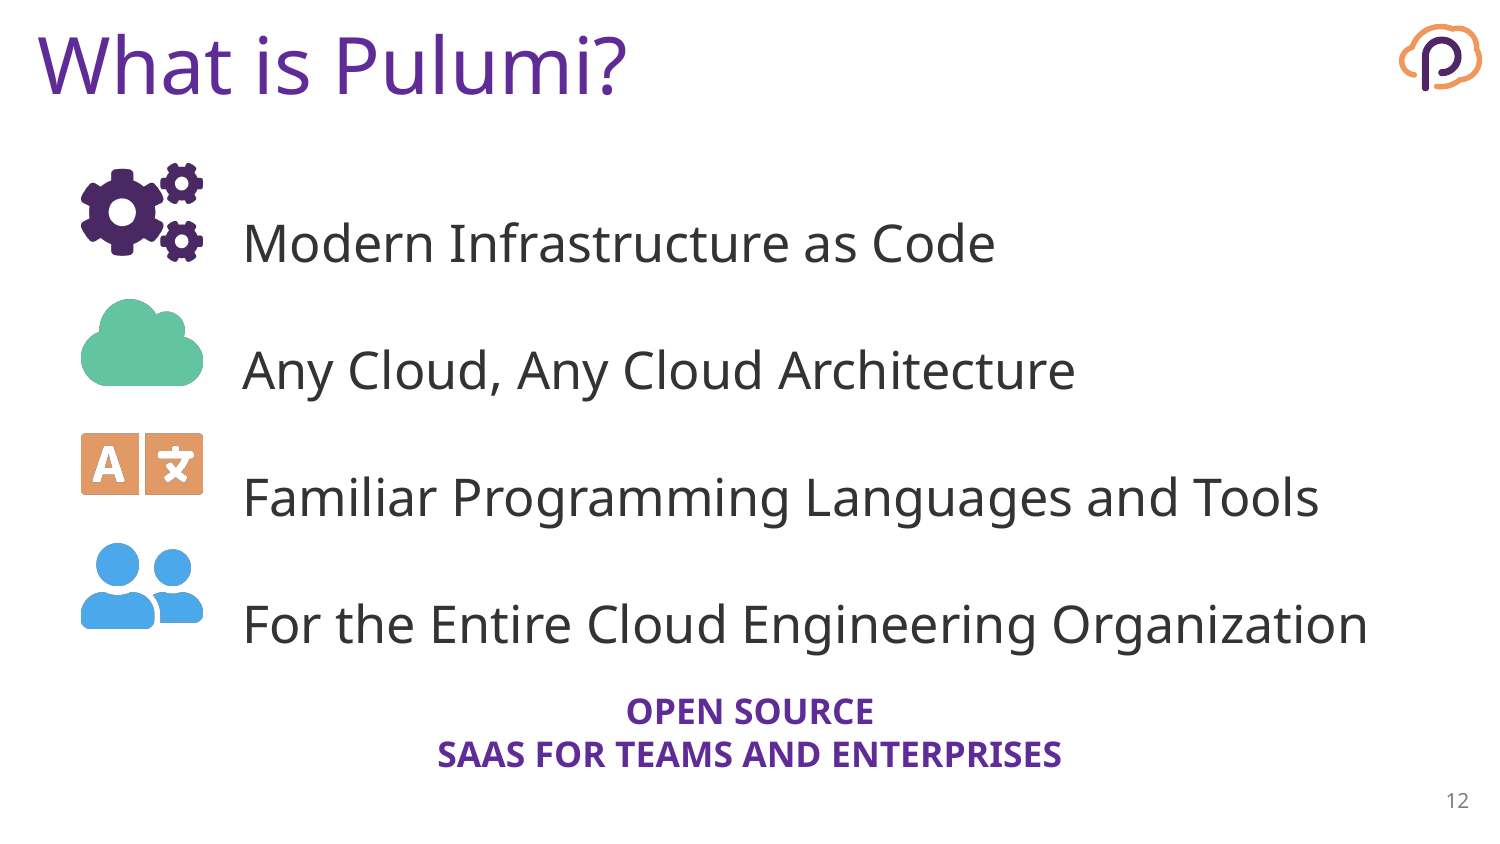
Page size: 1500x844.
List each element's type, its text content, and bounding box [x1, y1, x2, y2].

picture [1421, 4, 1494, 111]
title What is Pulumi? [22, 0, 1421, 124]
text_box OPEN SOURCE SAAS FOR TEAMS AND ENTERPRISES [312, 674, 1188, 759]
slide_number ‹#› [1394, 769, 1484, 834]
picture [80, 293, 203, 392]
picture [80, 415, 203, 514]
list Modern Infrastructure as Code Any Cloud, Any Cloud Architecture Familiar Programming Languages and Tools For the Entire Cloud Engineering Organization [227, 164, 1449, 725]
picture [80, 163, 203, 262]
picture [80, 537, 203, 635]
